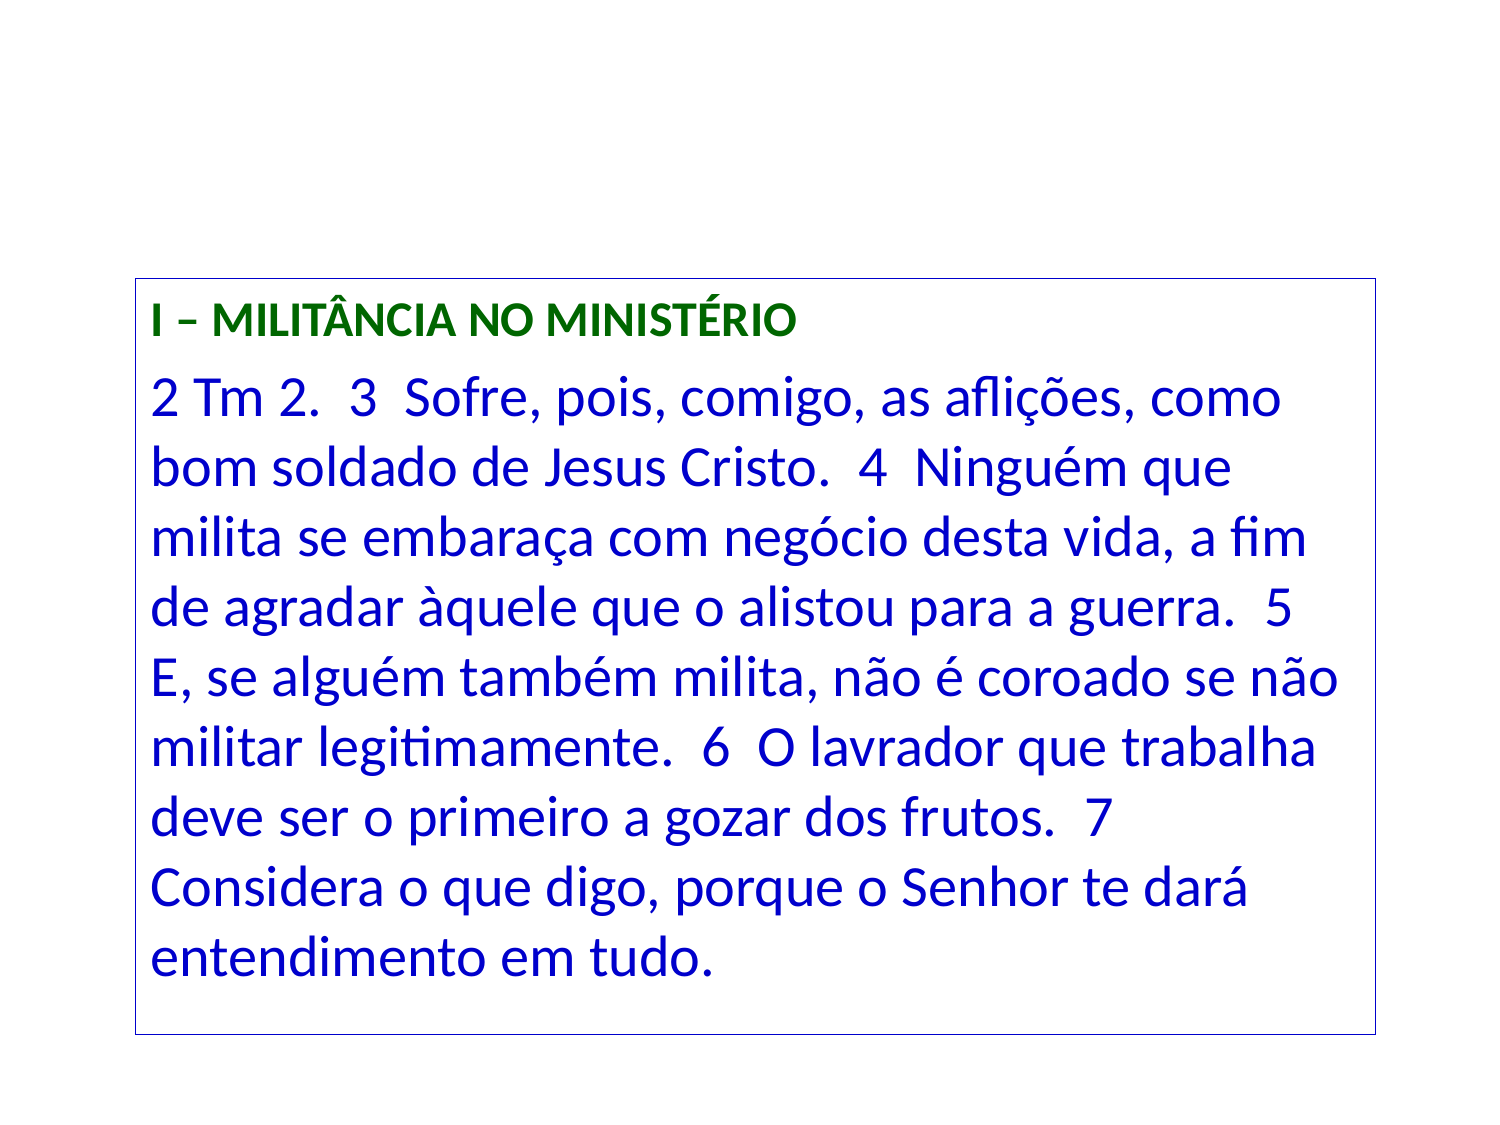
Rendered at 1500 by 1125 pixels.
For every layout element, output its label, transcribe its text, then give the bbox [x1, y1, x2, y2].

list I – MILITÂNCIA NO MINISTÉRIO 2 Tm 2. 3 Sofre, pois, comigo, as aflições, como bom soldado de Jesus Cristo. 4 Ninguém que milita se embaraça com negócio desta vida, a fim de agradar àquele que o alistou para a guerra. 5 E, se alguém também milita, não é coroado se não militar legitimamente. 6 O lavrador que trabalha deve ser o primeiro a gozar dos frutos. 7 Considera o que digo, porque o Senhor te dará entendimento em tudo. [135, 278, 1376, 1035]
